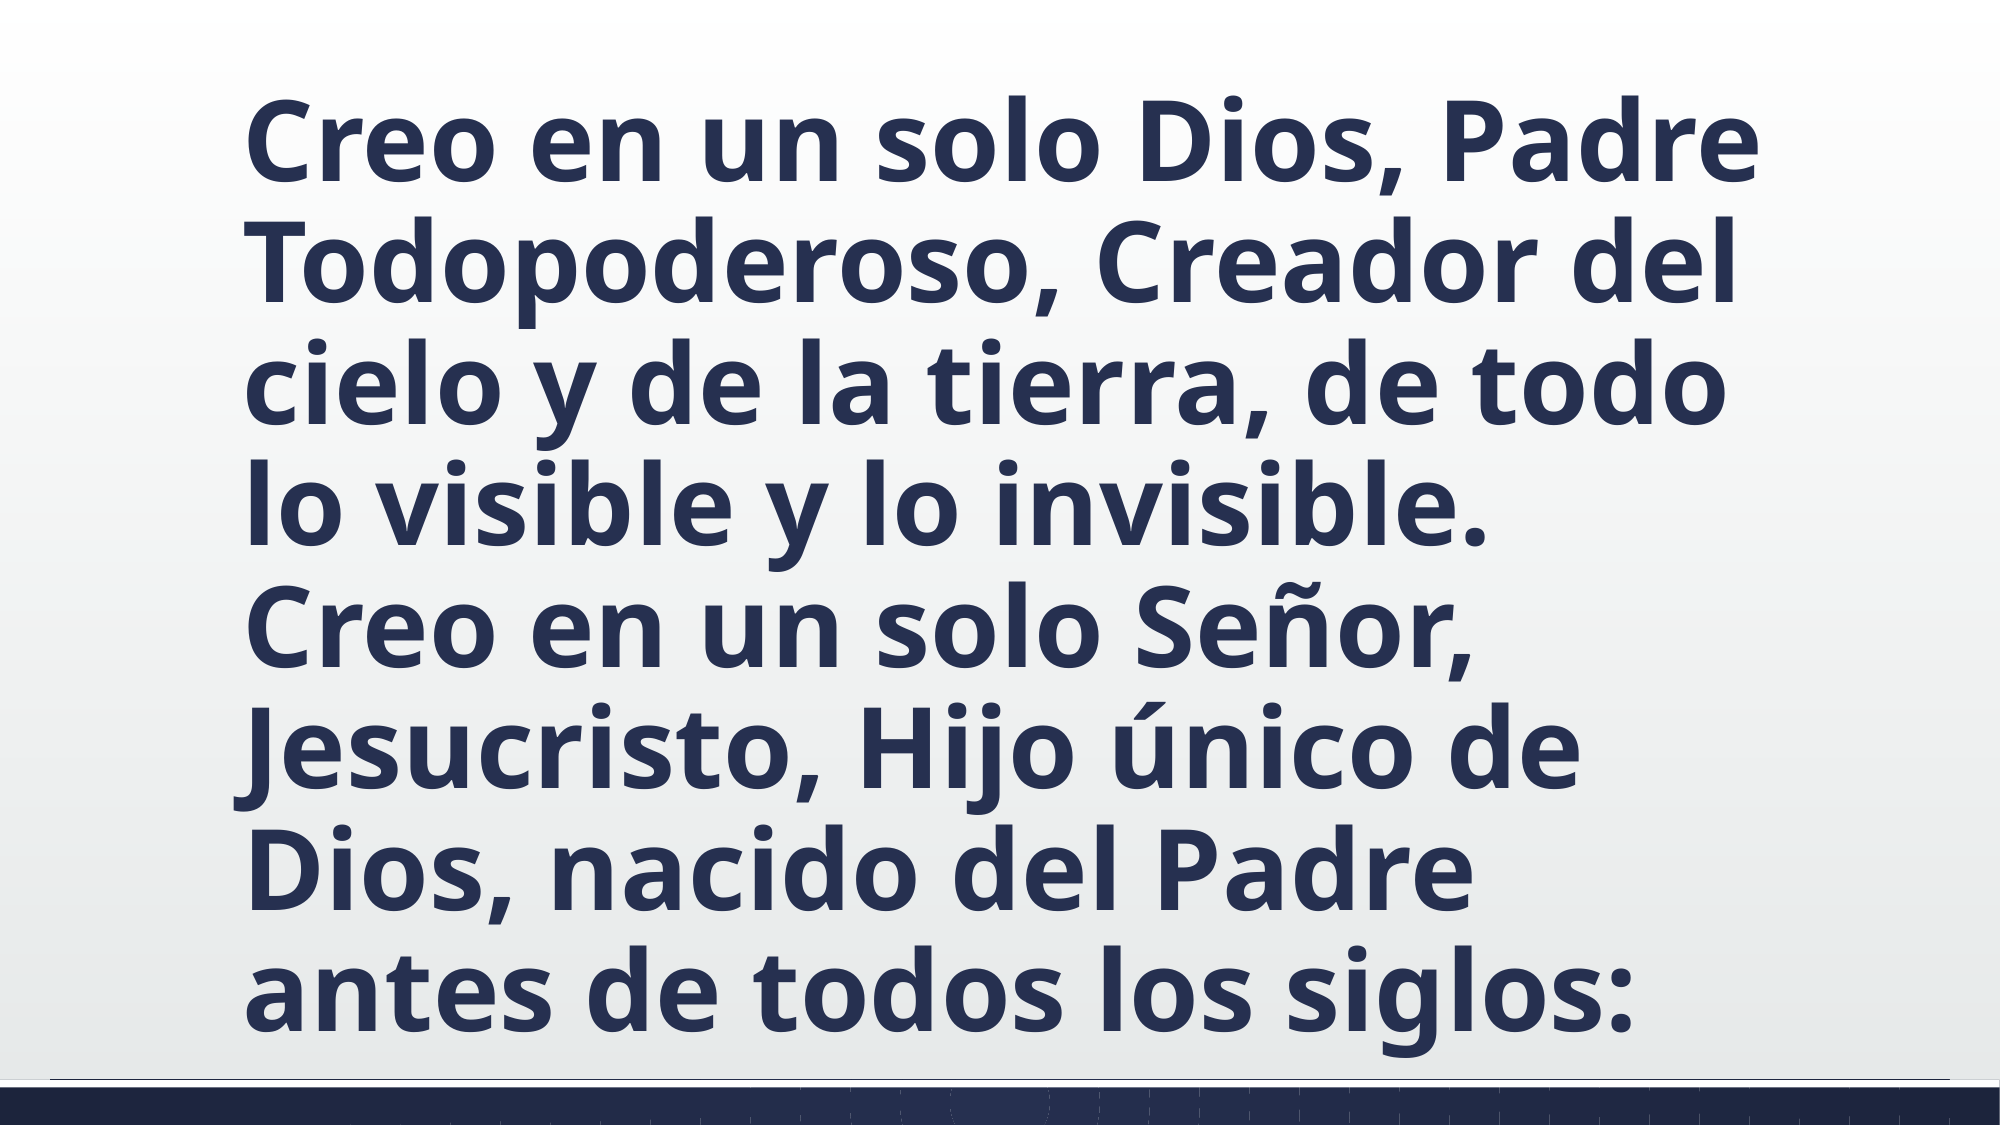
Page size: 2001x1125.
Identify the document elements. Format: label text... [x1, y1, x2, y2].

list Creo en un solo Dios, Padre Todopoderoso, Creador del cielo y de la tierra, de todo lo visible y lo invisible. Creo en un solo Señor, Jesucristo, Hijo único de Dios, nacido del Padre antes de todos los siglos: [219, 76, 1780, 990]
